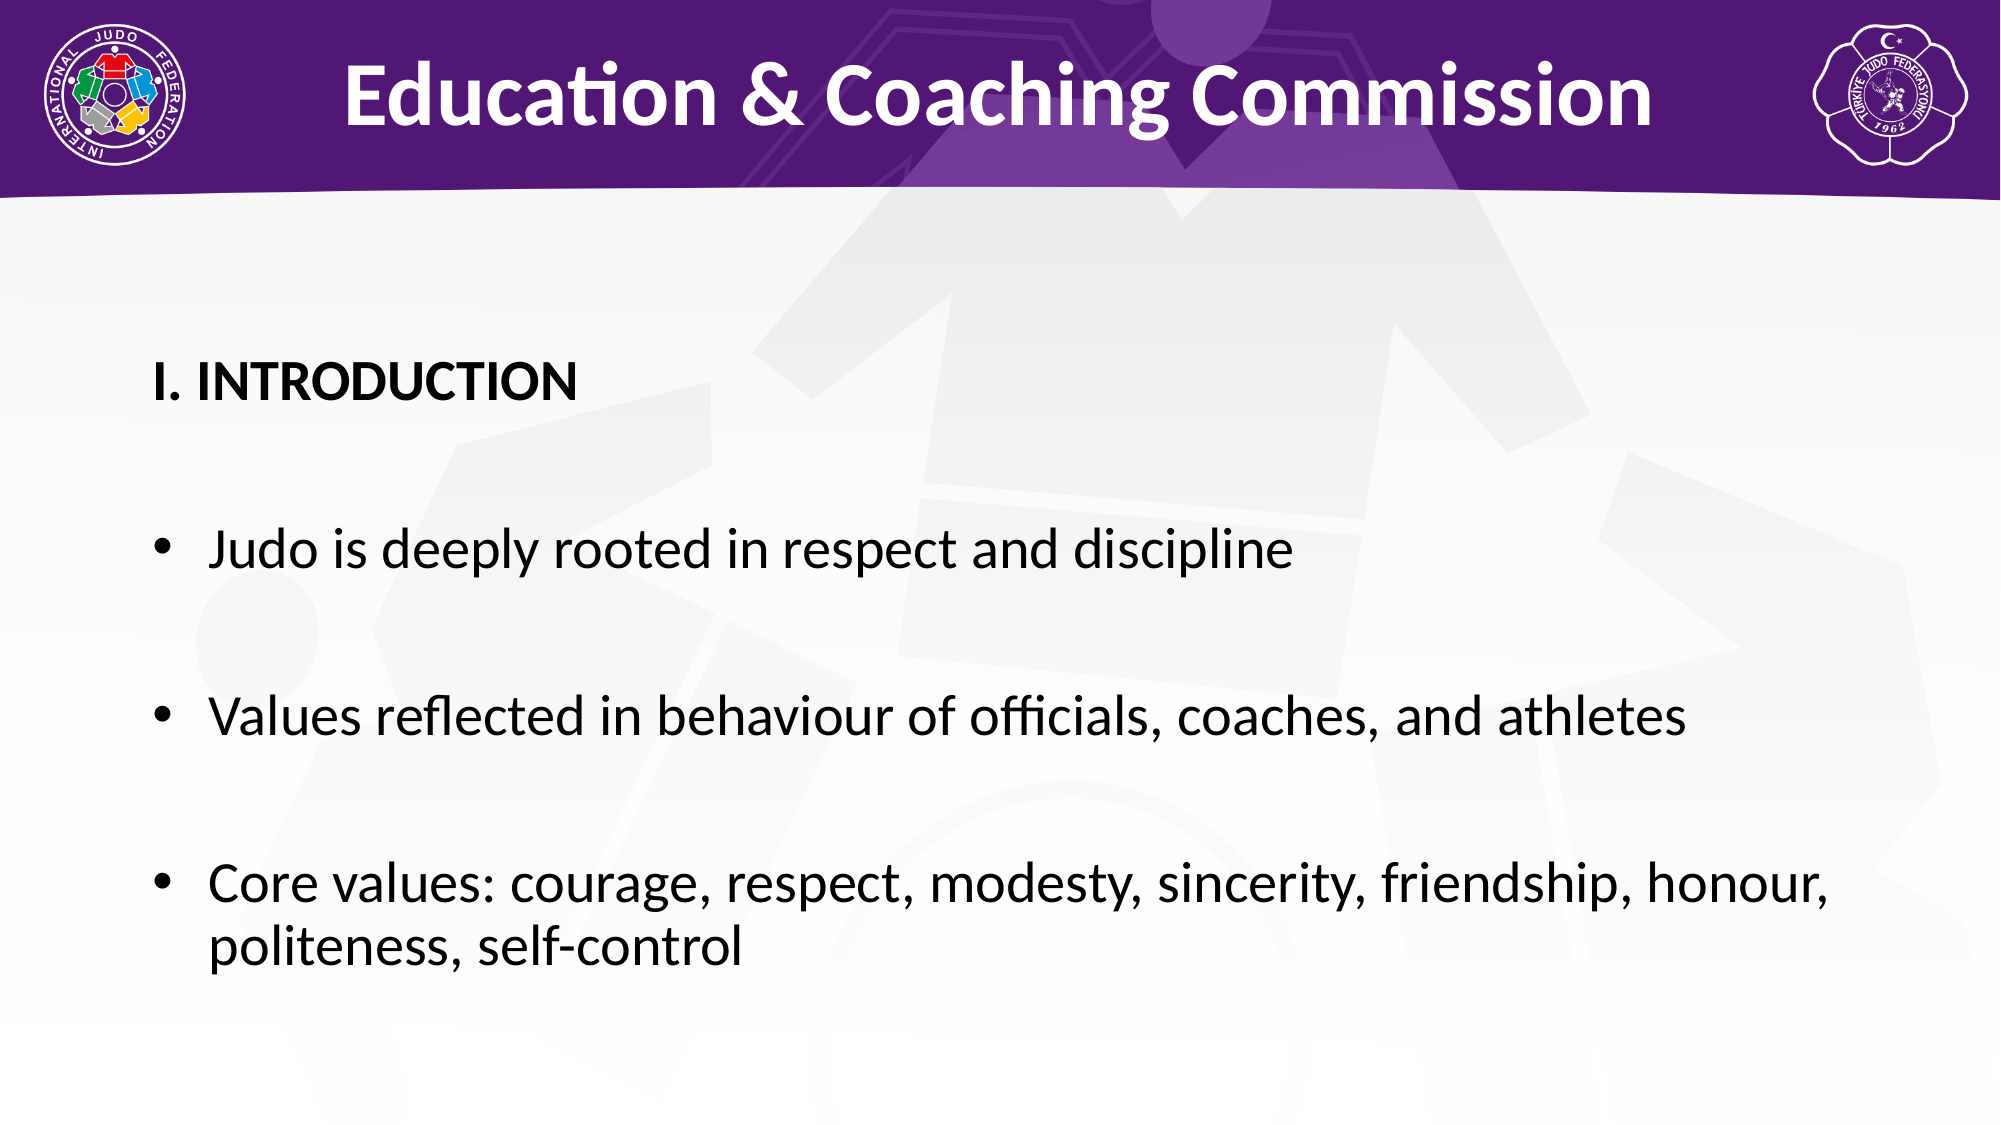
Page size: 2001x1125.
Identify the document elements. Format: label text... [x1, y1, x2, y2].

list I. INTRODUCTION Judo is deeply rooted in respect and discipline Values reflected in behaviour of officials, coaches, and athletes Core values: courage, respect, modesty, sincerity, friendship, honour, politeness, self-control [137, 236, 1863, 1093]
picture [0, 0, 2001, 1125]
text_box Education & Coaching Commission [0, 3, 2000, 189]
